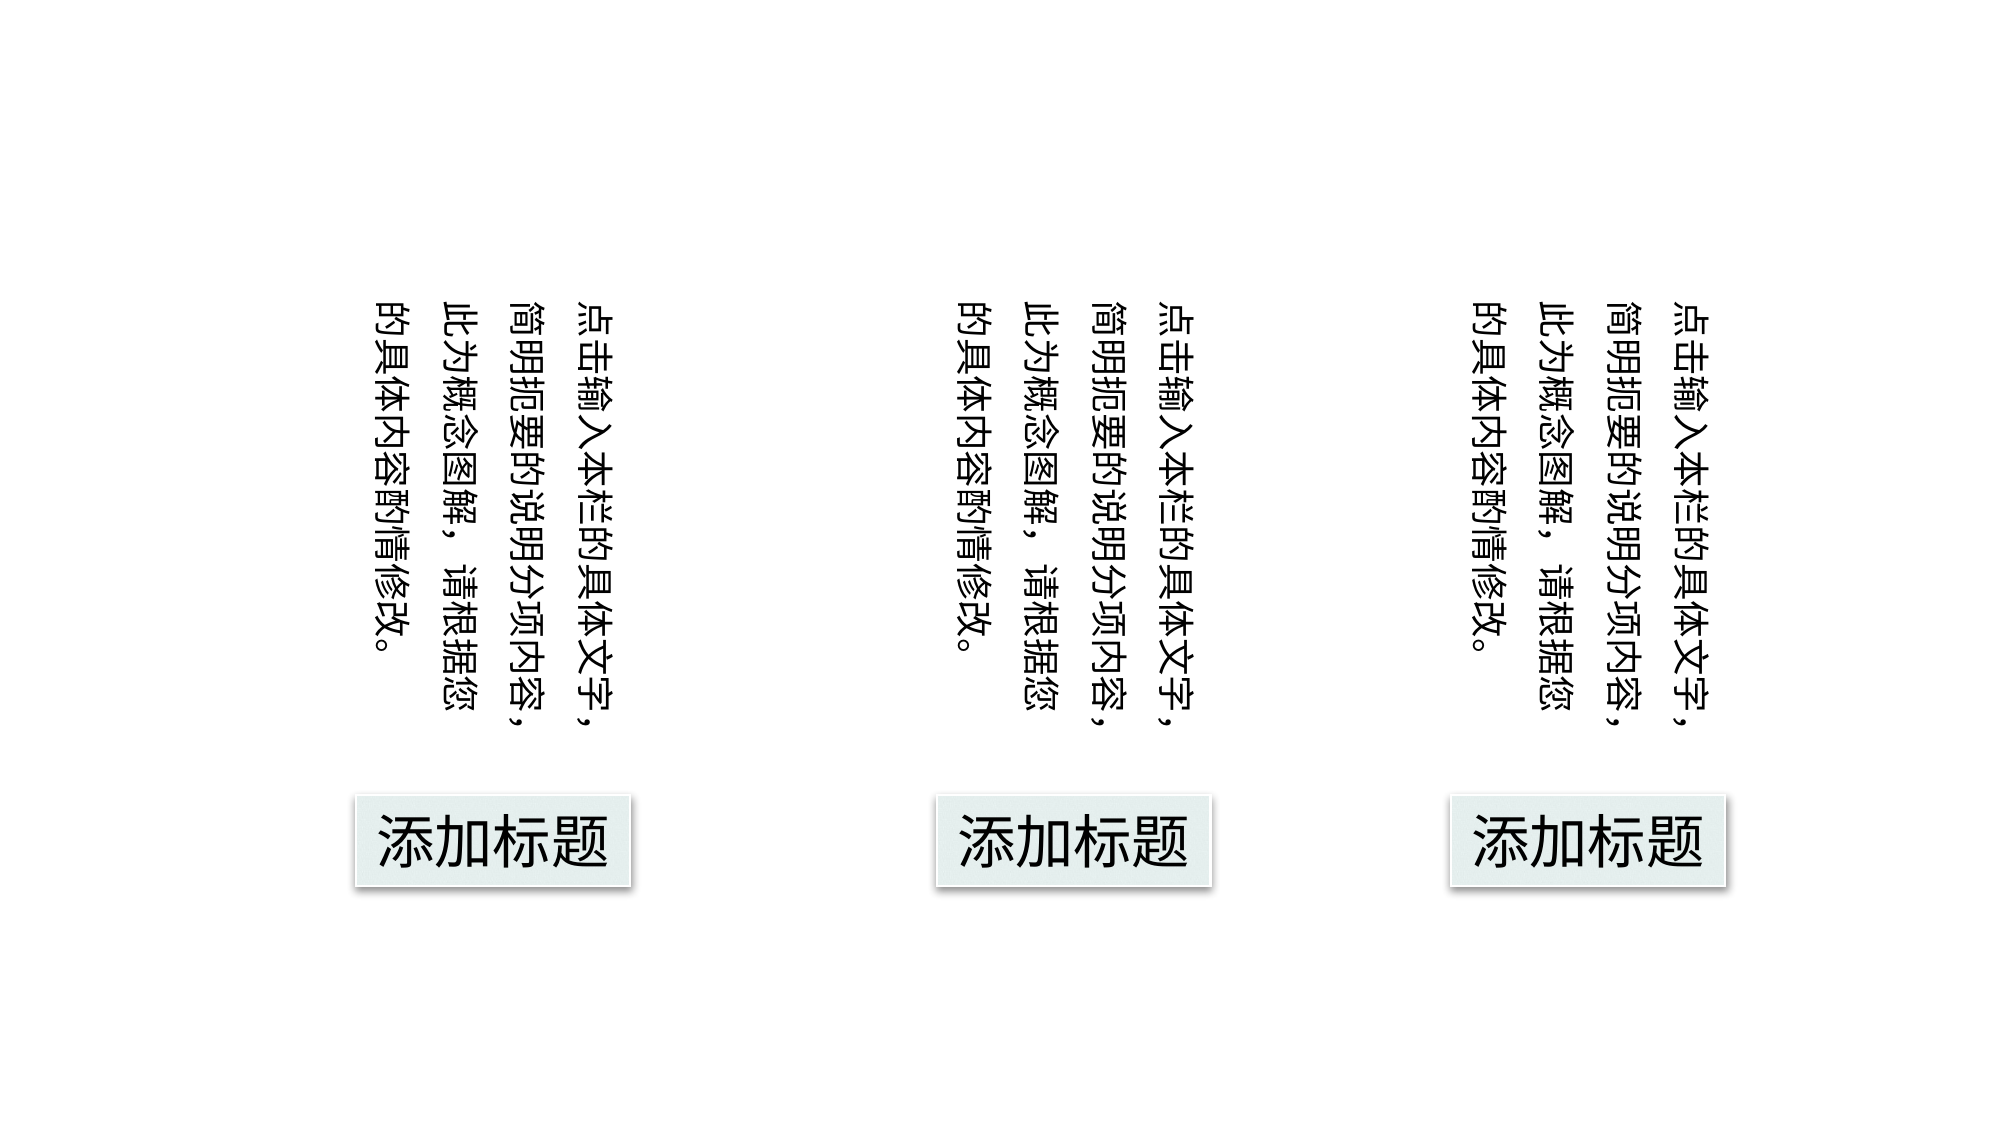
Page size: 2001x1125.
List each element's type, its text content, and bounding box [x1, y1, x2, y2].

text_box 添加标题 [355, 794, 631, 887]
text_box 添加标题 [936, 794, 1212, 887]
text_box 点击输入本栏的具体文字，简明扼要的说明分项内容，此为概念图解，请根据您的具体内容酌情修改。 [345, 286, 649, 759]
text_box 添加标题 [1450, 794, 1726, 887]
text_box 点击输入本栏的具体文字，简明扼要的说明分项内容，此为概念图解，请根据您的具体内容酌情修改。 [1442, 286, 1745, 759]
text_box 点击输入本栏的具体文字，简明扼要的说明分项内容，此为概念图解，请根据您的具体内容酌情修改。 [927, 286, 1231, 759]
